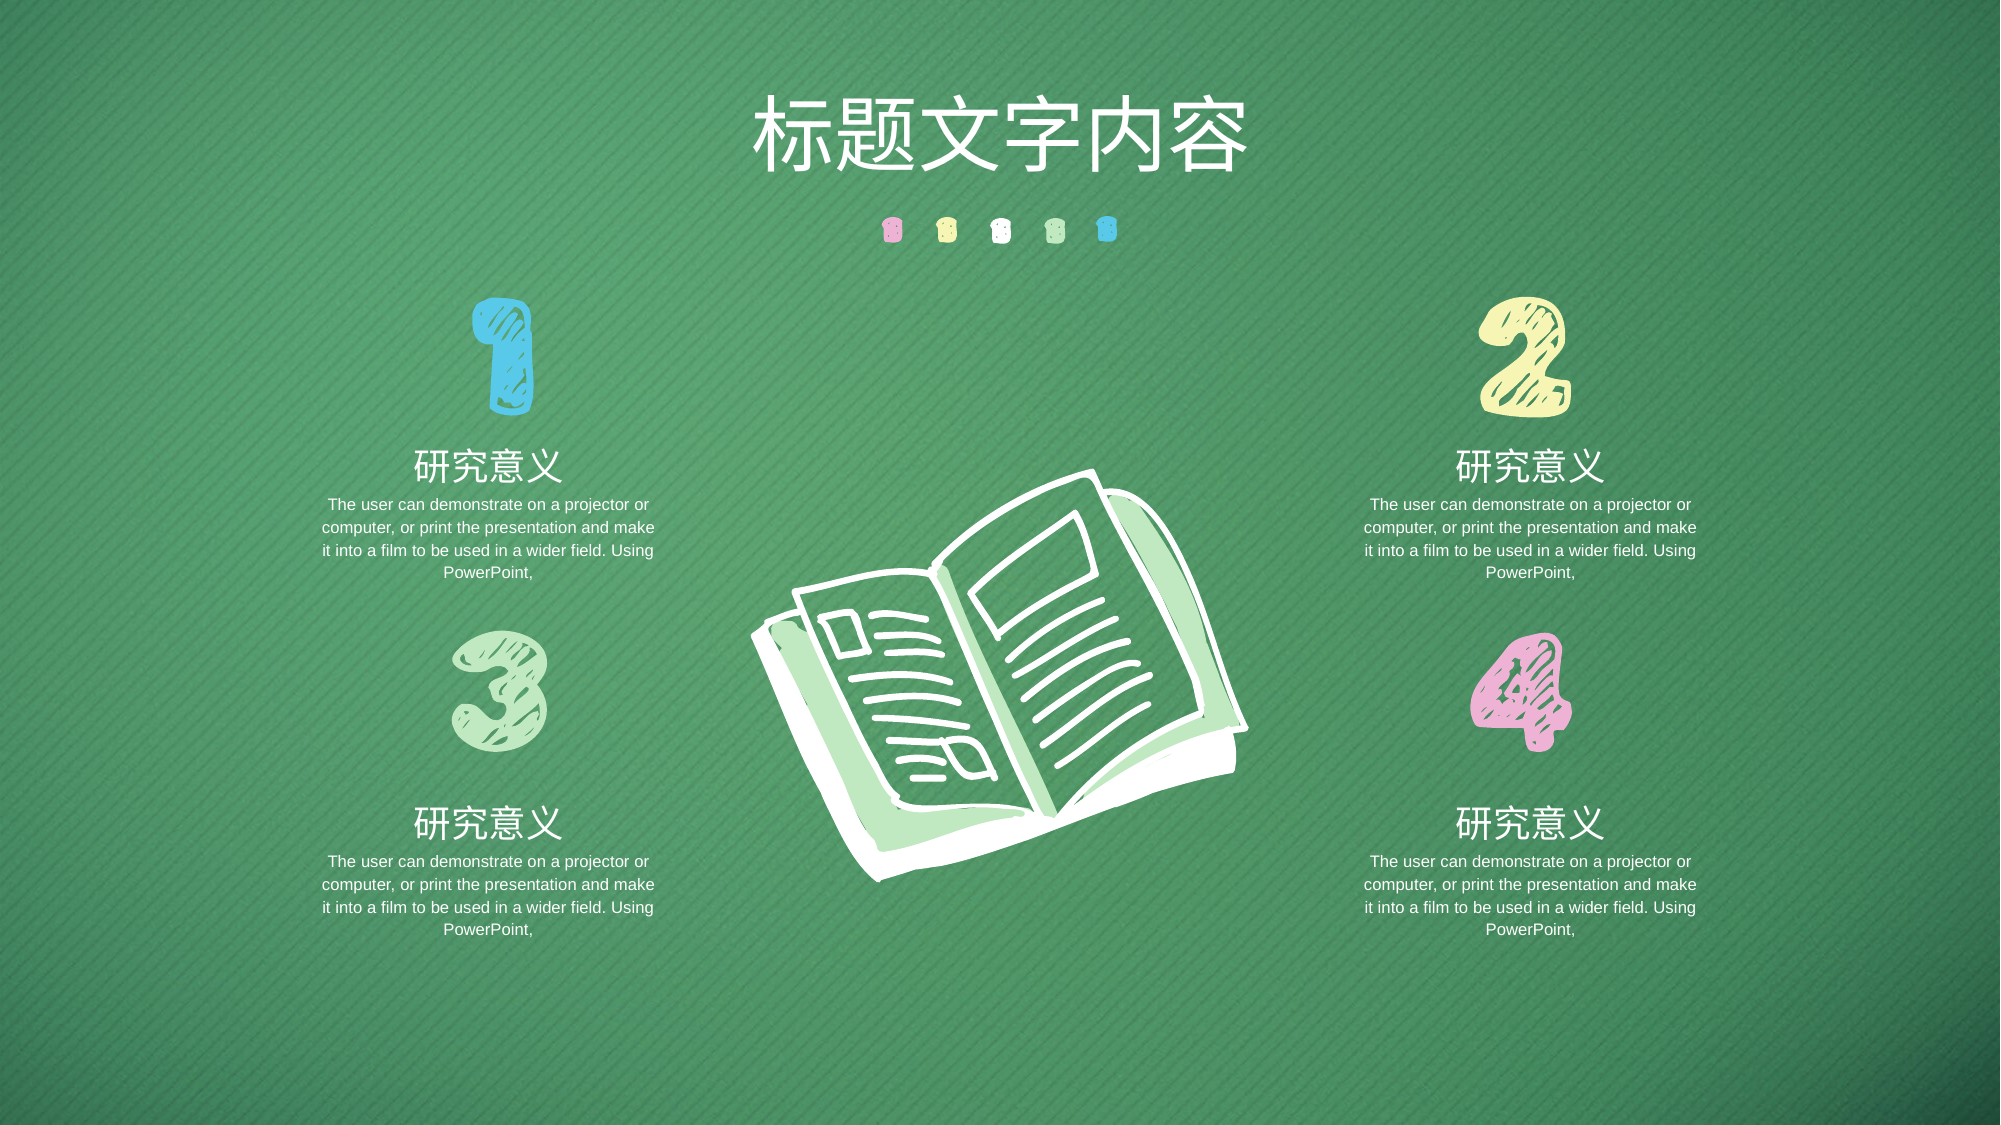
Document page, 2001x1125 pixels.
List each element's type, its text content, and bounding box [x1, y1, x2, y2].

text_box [283, 783, 694, 949]
text_box 标题文字内容 [736, 75, 1266, 190]
text_box [451, 630, 548, 752]
picture [0, 0, 2000, 1125]
text_box [1470, 632, 1572, 752]
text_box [283, 426, 694, 591]
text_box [750, 467, 1249, 884]
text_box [1325, 426, 1736, 591]
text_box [881, 214, 1119, 244]
text_box [472, 297, 534, 416]
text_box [1325, 783, 1736, 949]
text_box [1478, 296, 1571, 418]
